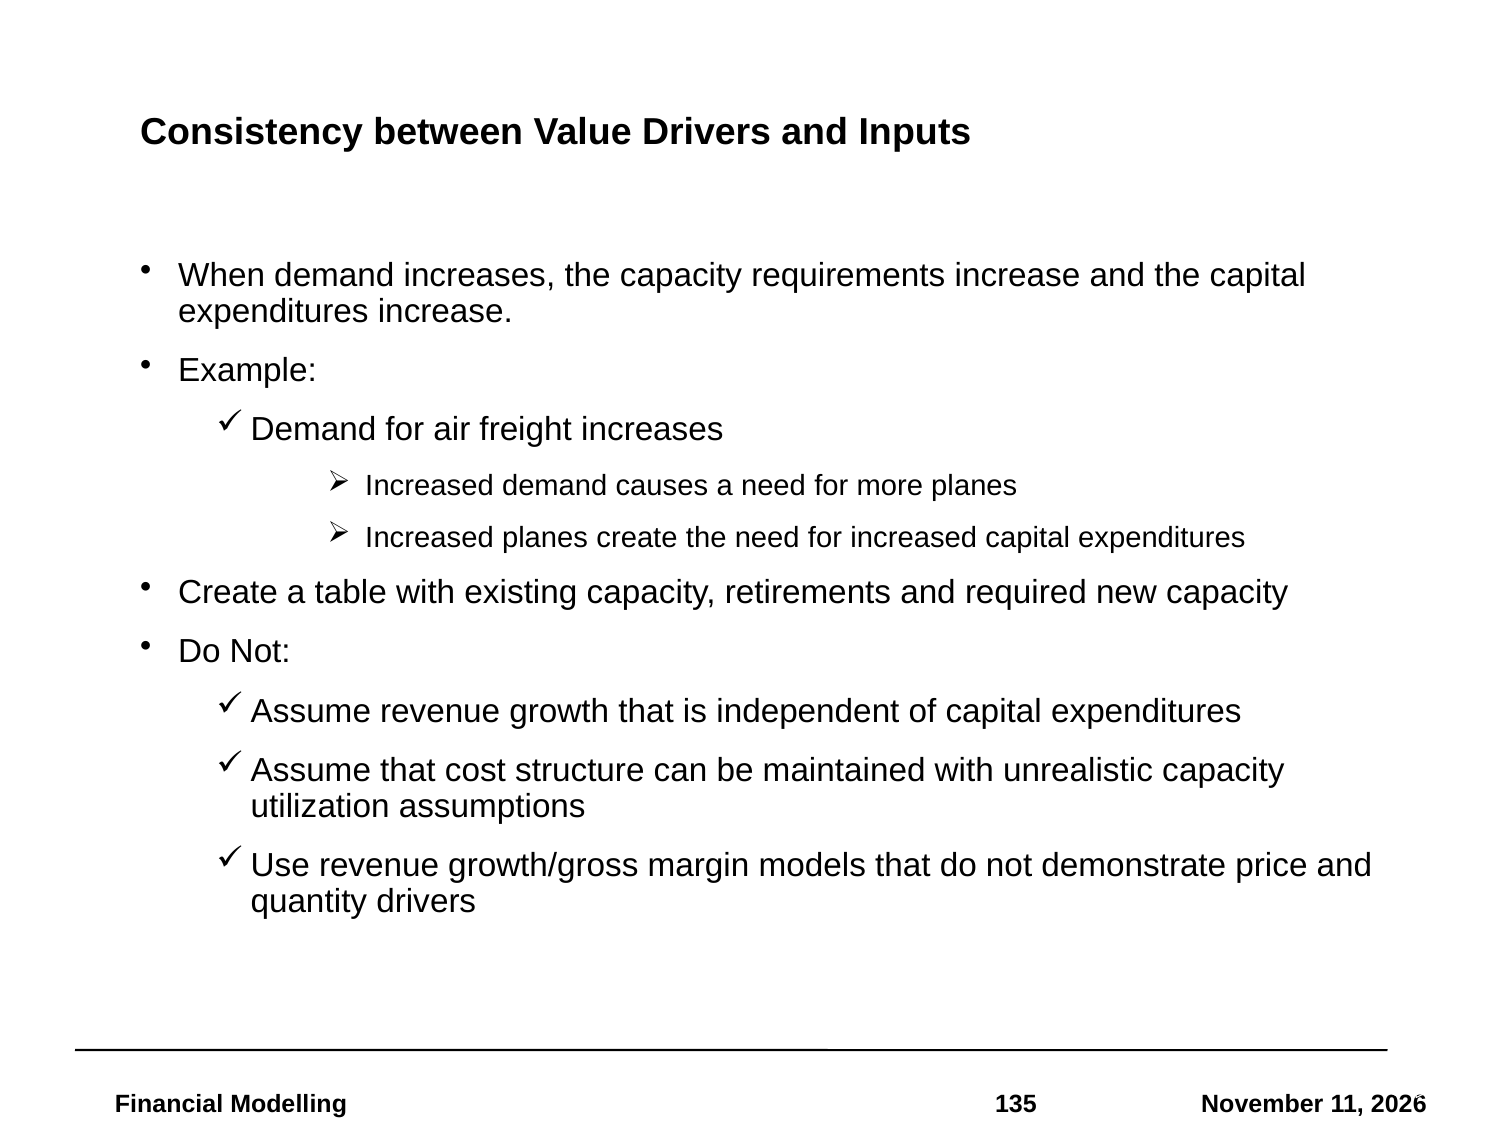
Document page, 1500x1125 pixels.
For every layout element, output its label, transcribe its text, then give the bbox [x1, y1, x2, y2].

title Consistency between Value Drivers and Inputs [124, 99, 1413, 226]
list When demand increases, the capacity requirements increase and the capital expenditures increase. Example: Demand for air freight increases Increased demand causes a need for more planes Increased planes create the need for increased capital expenditures Create a table with existing capacity, retirements and required new capacity Do Not: Assume revenue growth that is independent of capital expenditures Assume that cost structure can be maintained with unrealistic capacity utilization assumptions Use revenue growth/gross margin models that do not demonstrate price and quantity drivers [124, 249, 1413, 1001]
